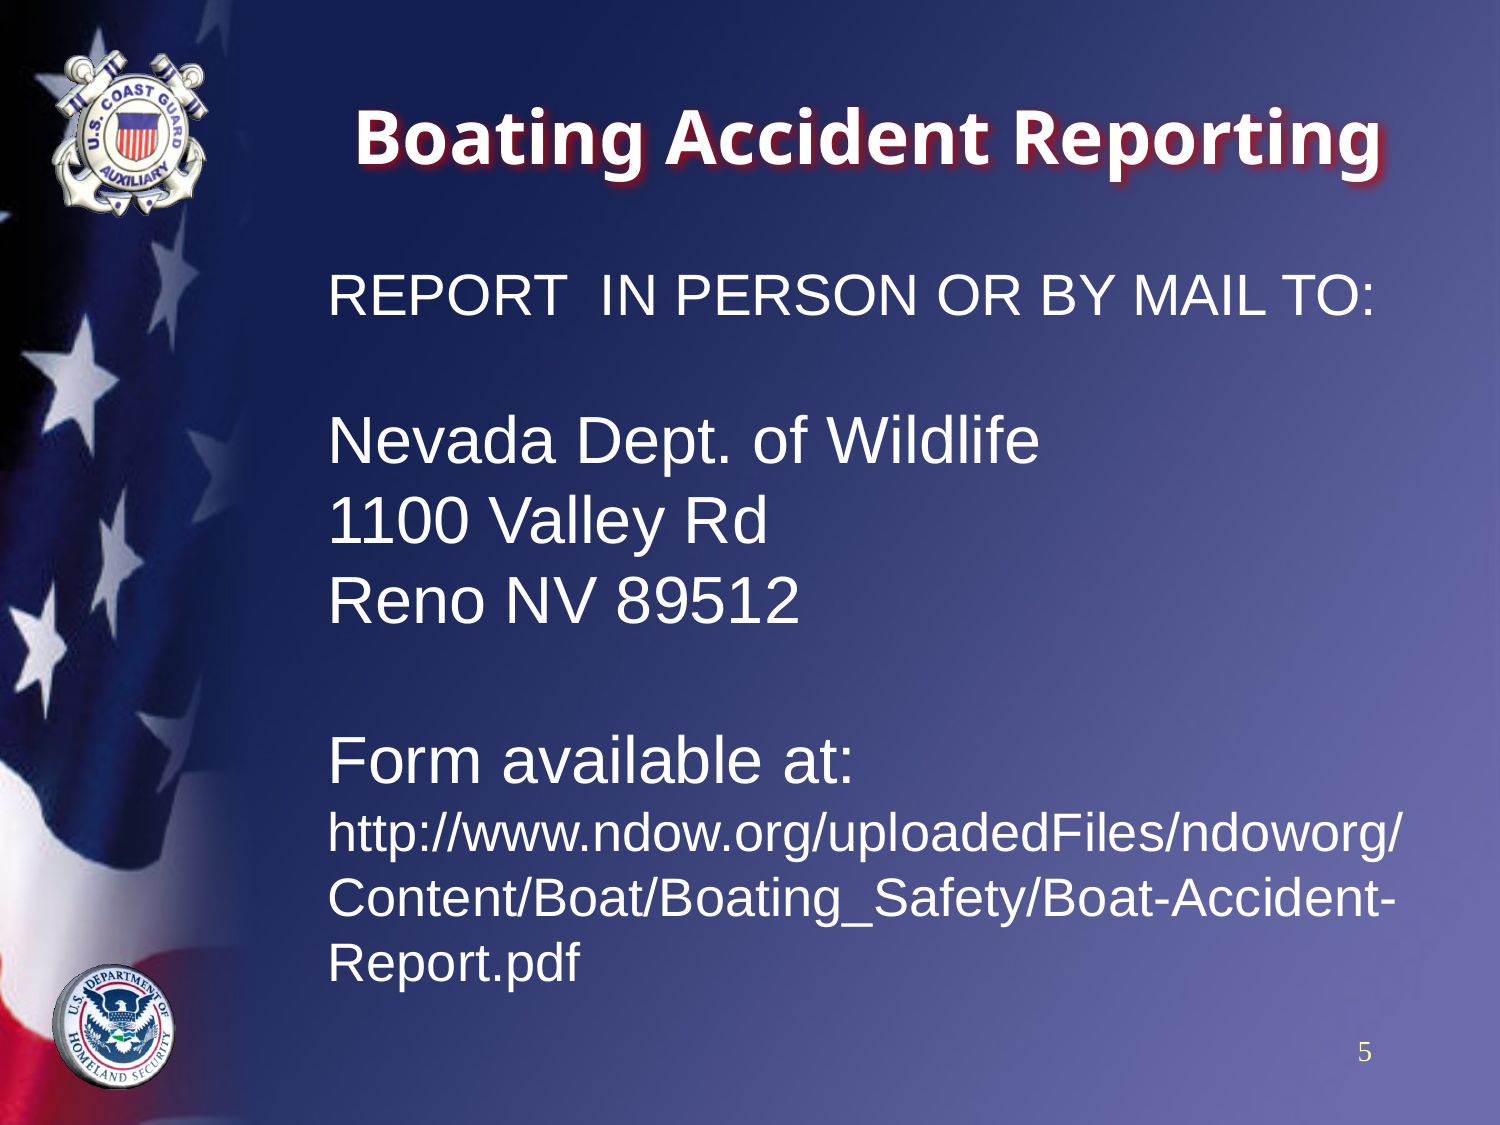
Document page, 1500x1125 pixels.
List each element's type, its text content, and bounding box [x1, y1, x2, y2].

text_box REPORT IN PERSON OR BY MAIL TO: Nevada Dept. of Wildlife 1100 Valley Rd Reno NV 89512 Form available at: http://www.ndow.org/uploadedFiles/ndoworg/Content/Boat/Boating_Safety/Boat-Accident-Report.pdf [312, 249, 1450, 1000]
slide_number 5 [1074, 1025, 1388, 1100]
title Boating Accident Reporting [231, 40, 1500, 229]
picture [0, 0, 1500, 1125]
